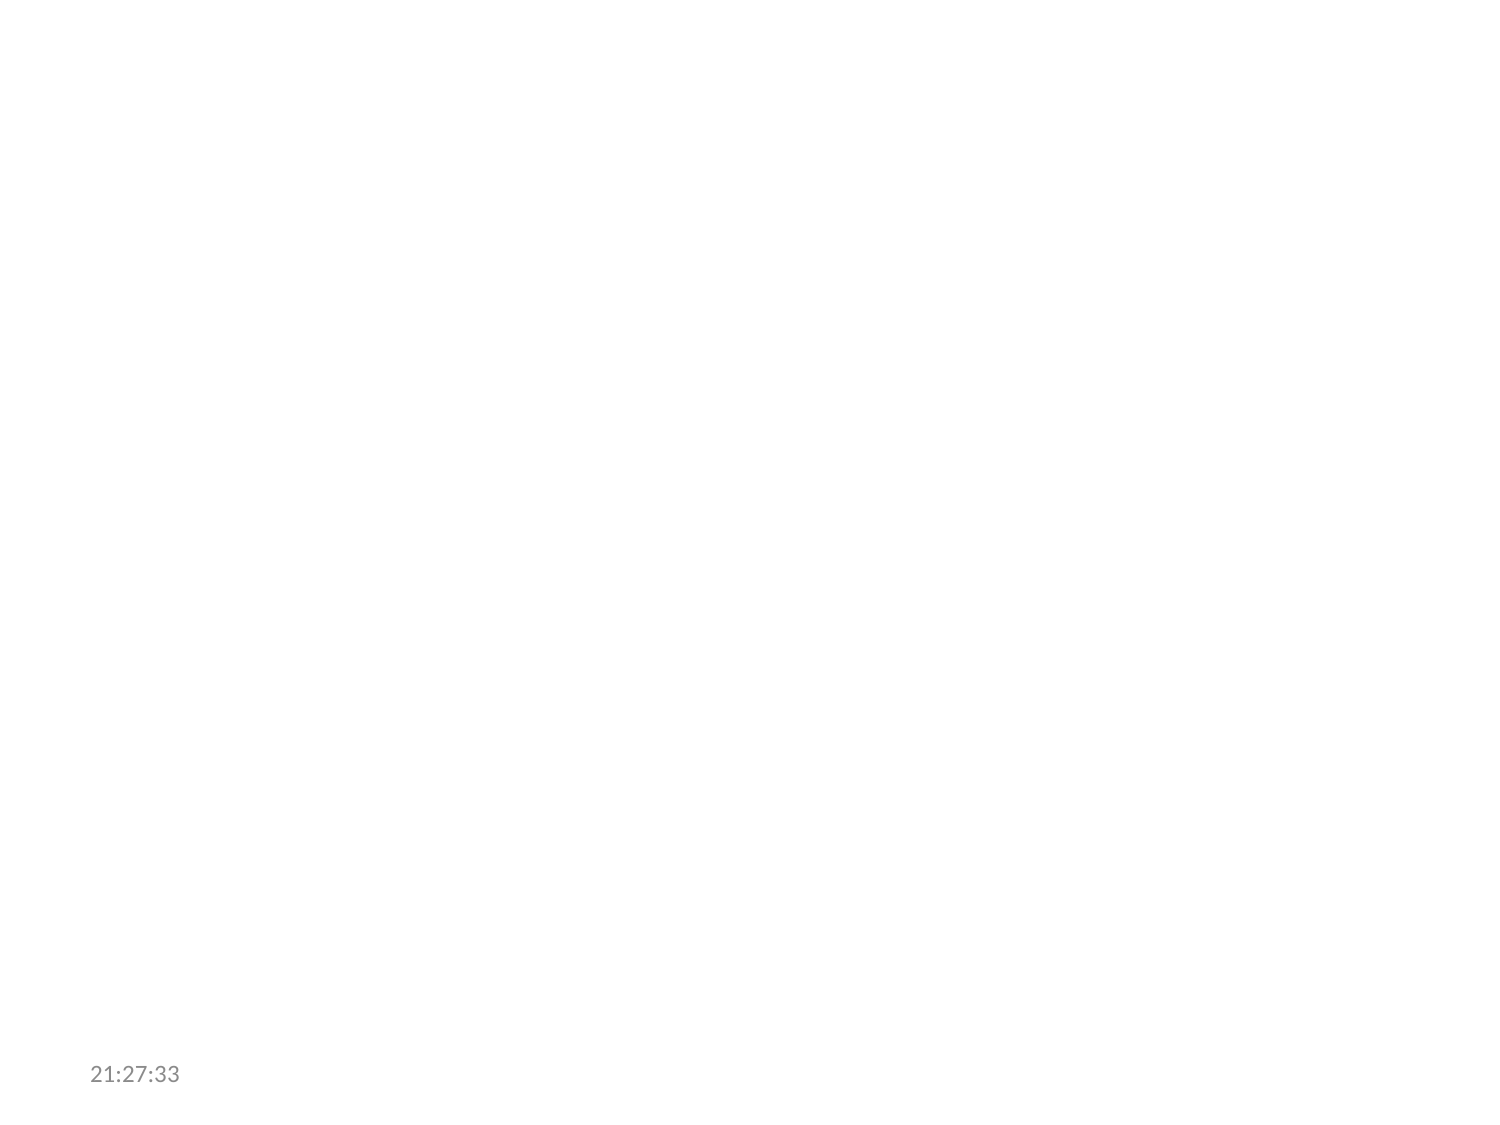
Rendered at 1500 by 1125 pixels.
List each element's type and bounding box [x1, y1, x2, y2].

slide_number [75, 1042, 425, 1103]
